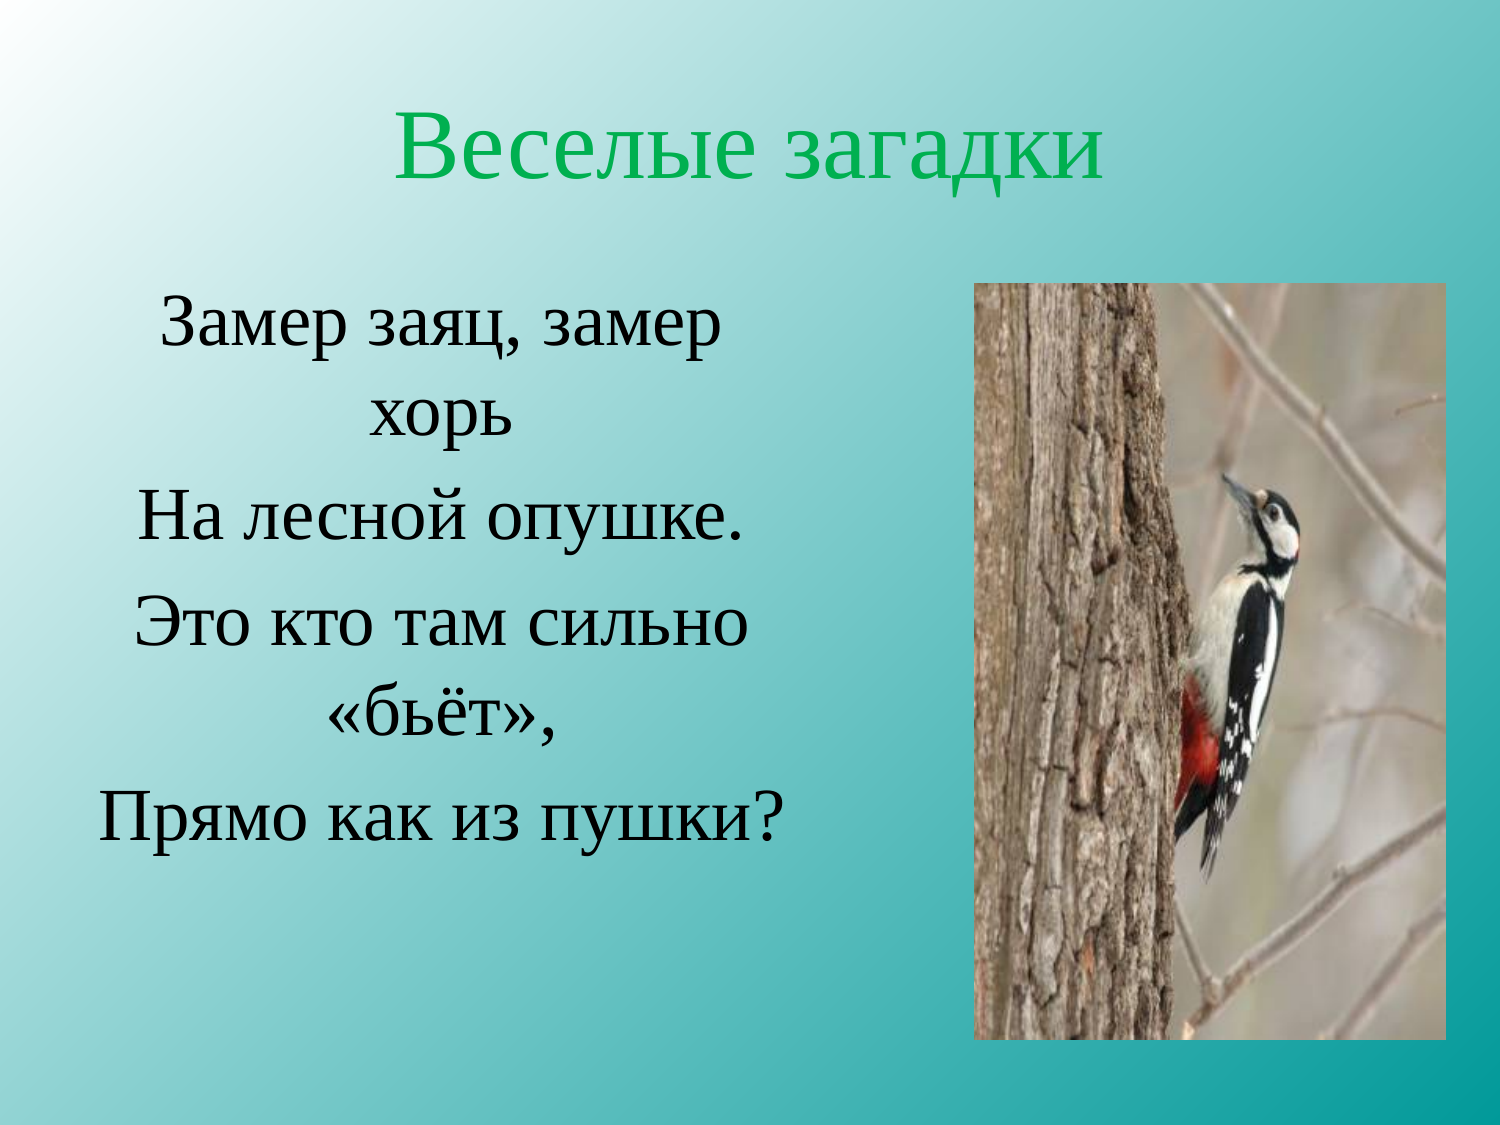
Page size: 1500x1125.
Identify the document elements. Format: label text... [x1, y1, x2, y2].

title Веселые загадки [74, 44, 1426, 233]
picture [974, 283, 1446, 1040]
list Замер заяц, замер хорь На лесной опушке. Это кто там сильно «бьёт», Прямо как из пушки? [74, 262, 810, 1006]
